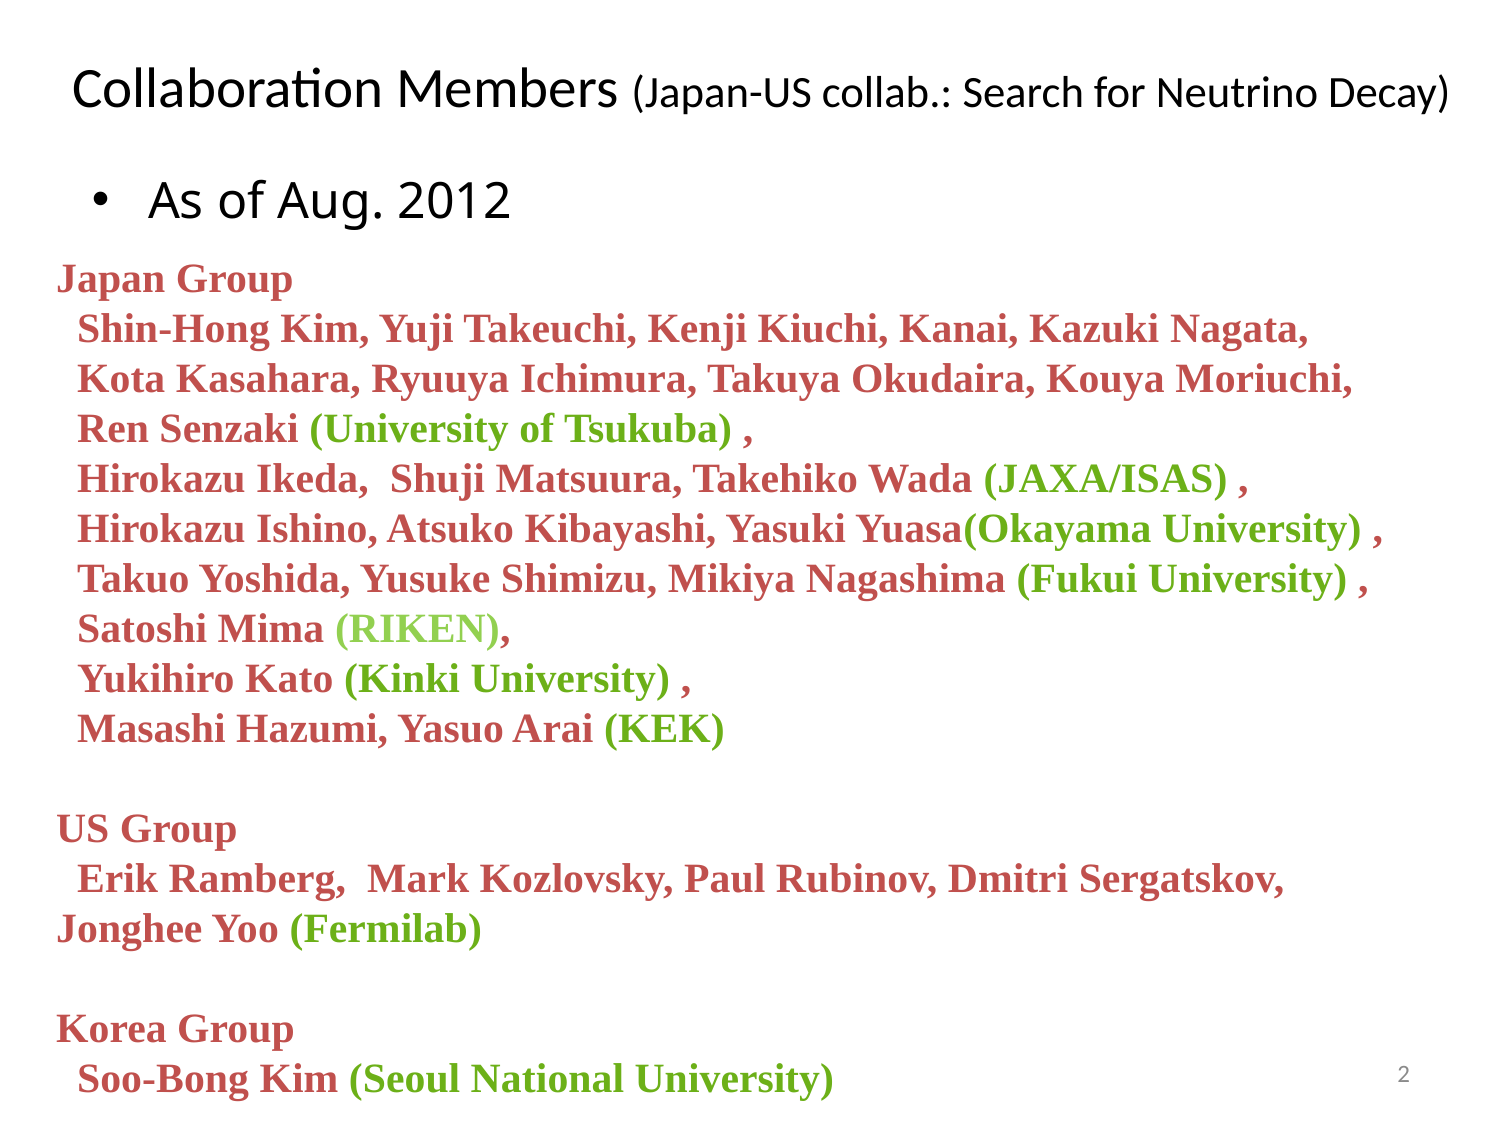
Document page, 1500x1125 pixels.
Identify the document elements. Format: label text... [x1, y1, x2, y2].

title Collaboration Members (Japan-US collab.: Search for Neutrino Decay) [53, 42, 1471, 128]
text_box Japan Group Shin-Hong Kim, Yuji Takeuchi, Kenji Kiuchi, Kanai, Kazuki Nagata, Kota Kasahara, Ryuuya Ichimura, Takuya Okudaira, Kouya Moriuchi, Ren Senzaki (University of Tsukuba) , Hirokazu Ikeda, Shuji Matsuura, Takehiko Wada (JAXA/ISAS) , Hirokazu Ishino, Atsuko Kibayashi, Yasuki Yuasa(Okayama University) , Takuo Yoshida, Yusuke Shimizu, Mikiya Nagashima (Fukui University) , Satoshi Mima (RIKEN), Yukihiro Kato (Kinki University) , Masashi Hazumi, Yasuo Arai (KEK) US Group Erik Ramberg, Mark Kozlovsky, Paul Rubinov, Dmitri Sergatskov, Jonghee Yoo (Fermilab) Korea Group Soo-Bong Kim (Seoul National University) [41, 243, 1424, 1109]
slide_number 2 [1074, 1042, 1425, 1103]
list As of Aug. 2012 [76, 160, 1223, 243]
